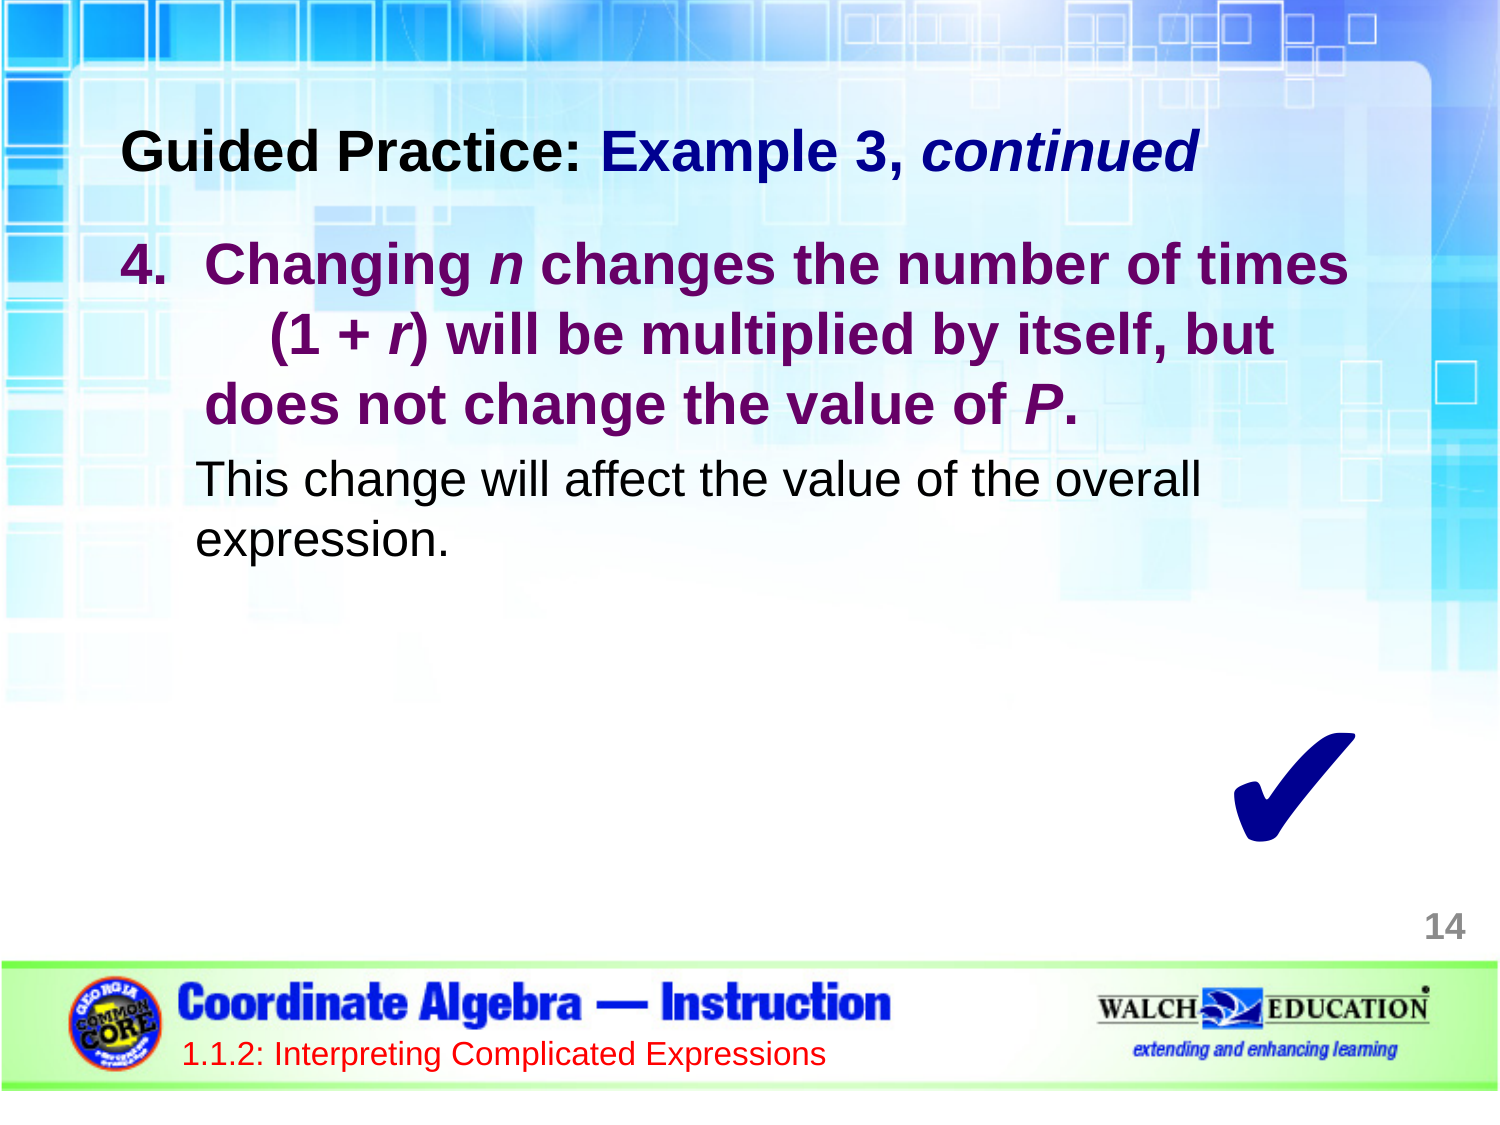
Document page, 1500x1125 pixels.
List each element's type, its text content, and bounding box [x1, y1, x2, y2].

subtitle Guided Practice: Example 3, continued Changing n changes the number of times (1 + r) will be multiplied by itself, but does not change the value of P. This change will affect the value of the overall expression. [105, 105, 1415, 925]
picture [1, 0, 1500, 1091]
list 1.1.2: Interpreting Complicated Expressions [166, 1024, 1074, 1069]
text_box ✔ [1128, 651, 1394, 907]
slide_number 14 [1361, 901, 1481, 949]
